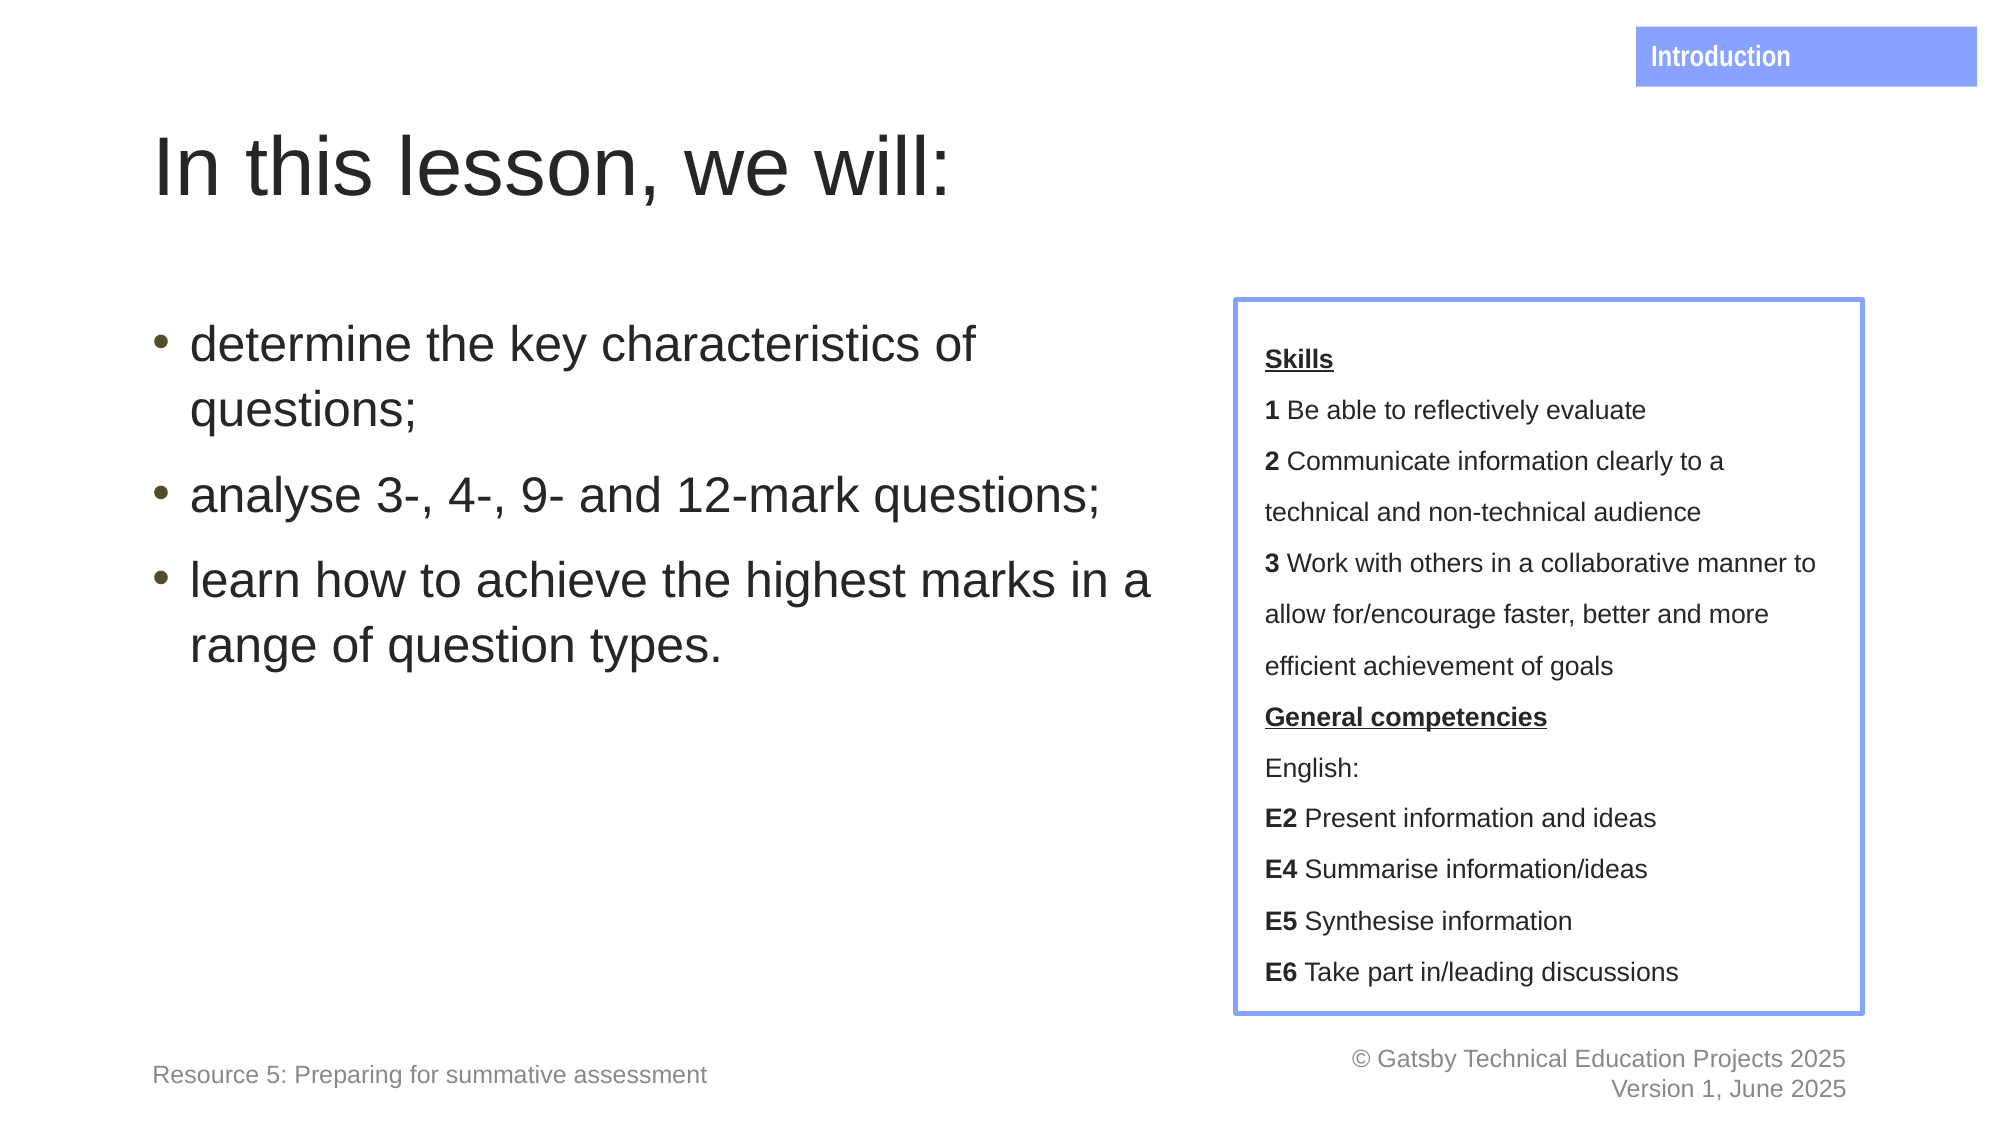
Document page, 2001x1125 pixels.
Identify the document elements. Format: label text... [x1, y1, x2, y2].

list determine the key characteristics of questions; analyse 3-, 4-, 9- and 12-mark questions; learn how to achieve the highest marks in a range of question types. [137, 299, 1188, 1014]
title In this lesson, we will: [137, 59, 1863, 278]
list Skills 1 Be able to reflectively evaluate 2 Communicate information clearly to a technical and non-technical audience 3 Work with others in a collaborative manner to allow for/encourage faster, better and more efficient achievement of goals General competencies English: E2 Present information and ideas E4 Summarise information/ideas E5 Synthesise information E6 Take part in/leading discussions [1233, 297, 1865, 1016]
list Resource 5: Preparing for summative assessment [137, 1042, 1319, 1103]
list Introduction [1636, 26, 1978, 87]
